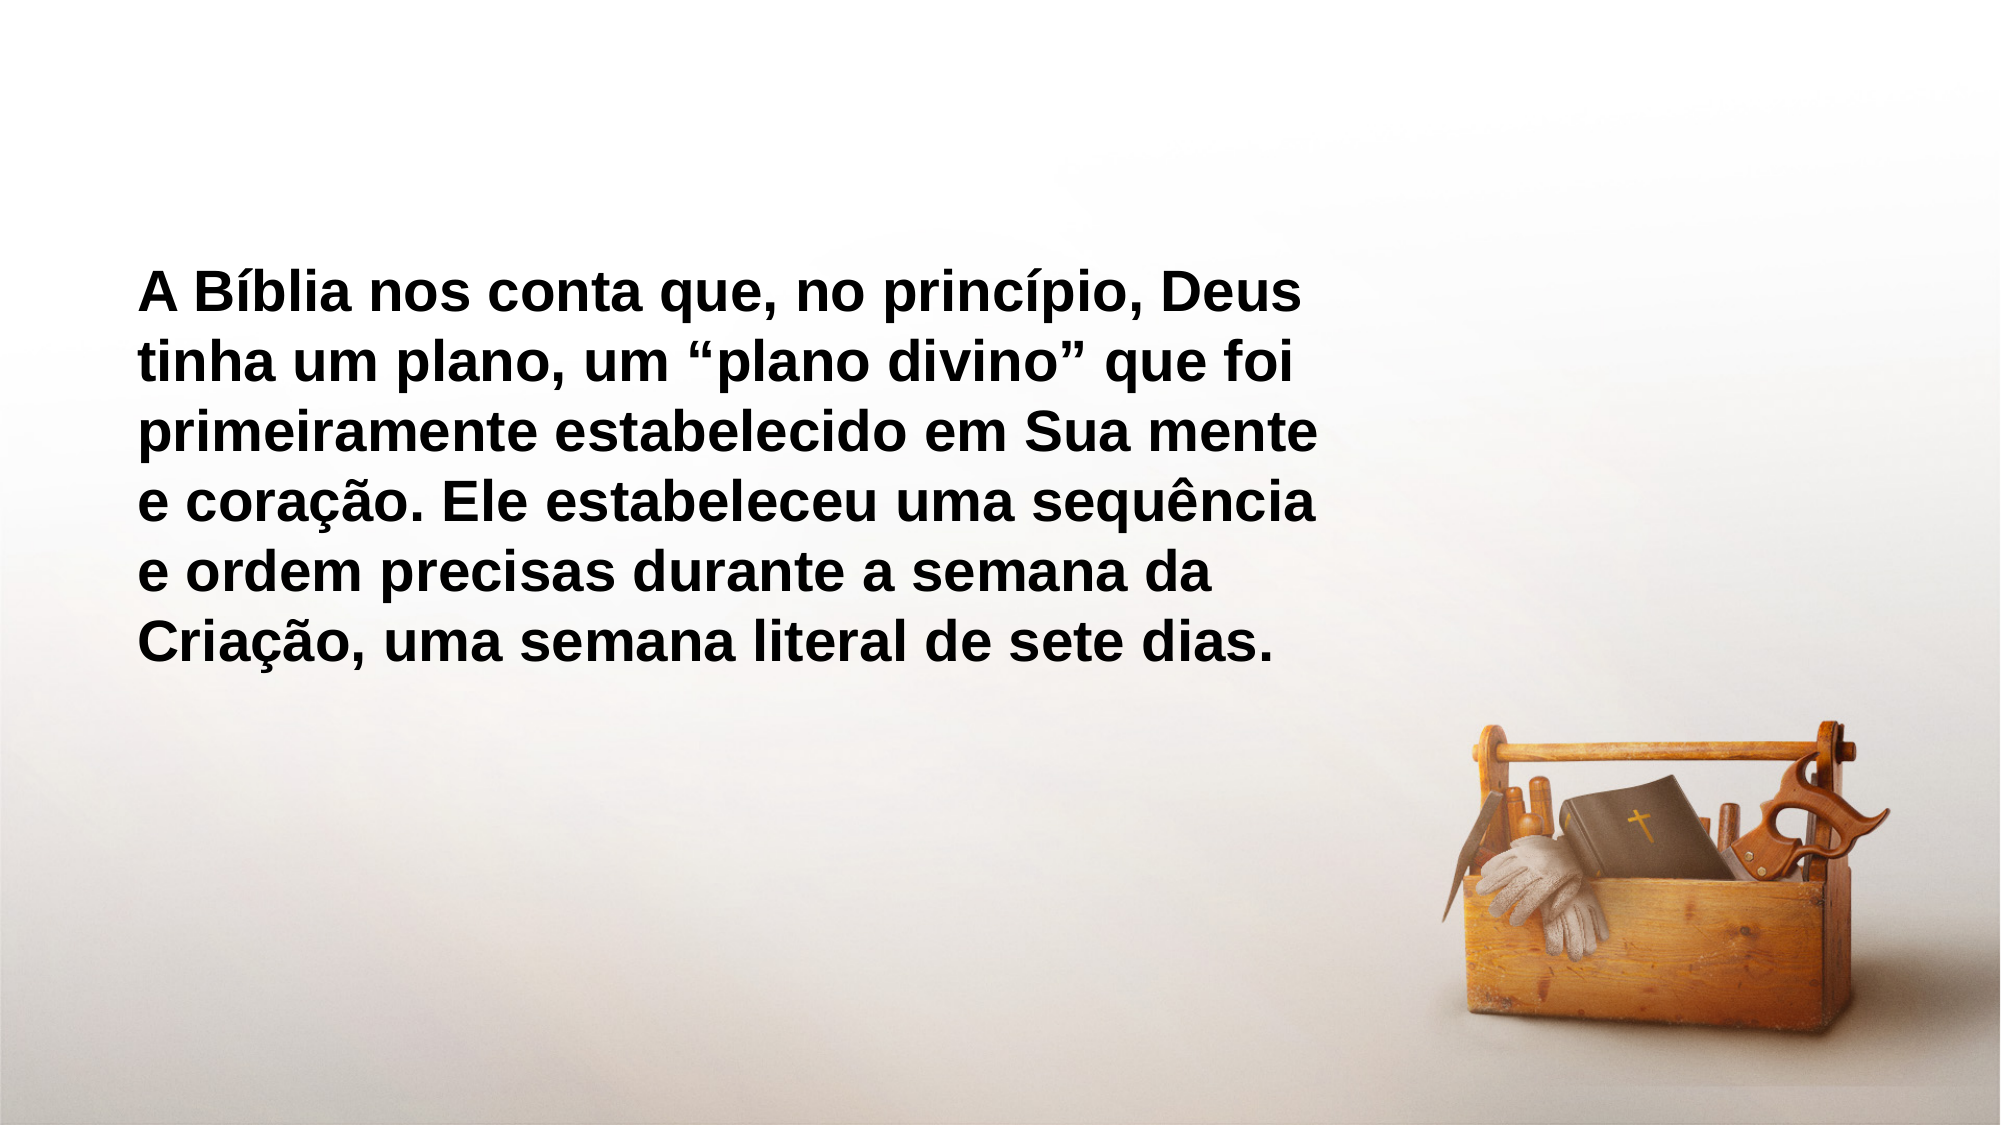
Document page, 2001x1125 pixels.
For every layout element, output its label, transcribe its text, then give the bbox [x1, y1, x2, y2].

text_box A Bíblia nos conta que, no princípio, Deus tinha um plano, um “plano divino” que foi primeiramente estabelecido em Sua mente e coração. Ele estabeleceu uma sequência e ordem precisas durante a semana da Criação, uma semana literal de sete dias. [122, 245, 1356, 681]
picture [0, 0, 2001, 1125]
